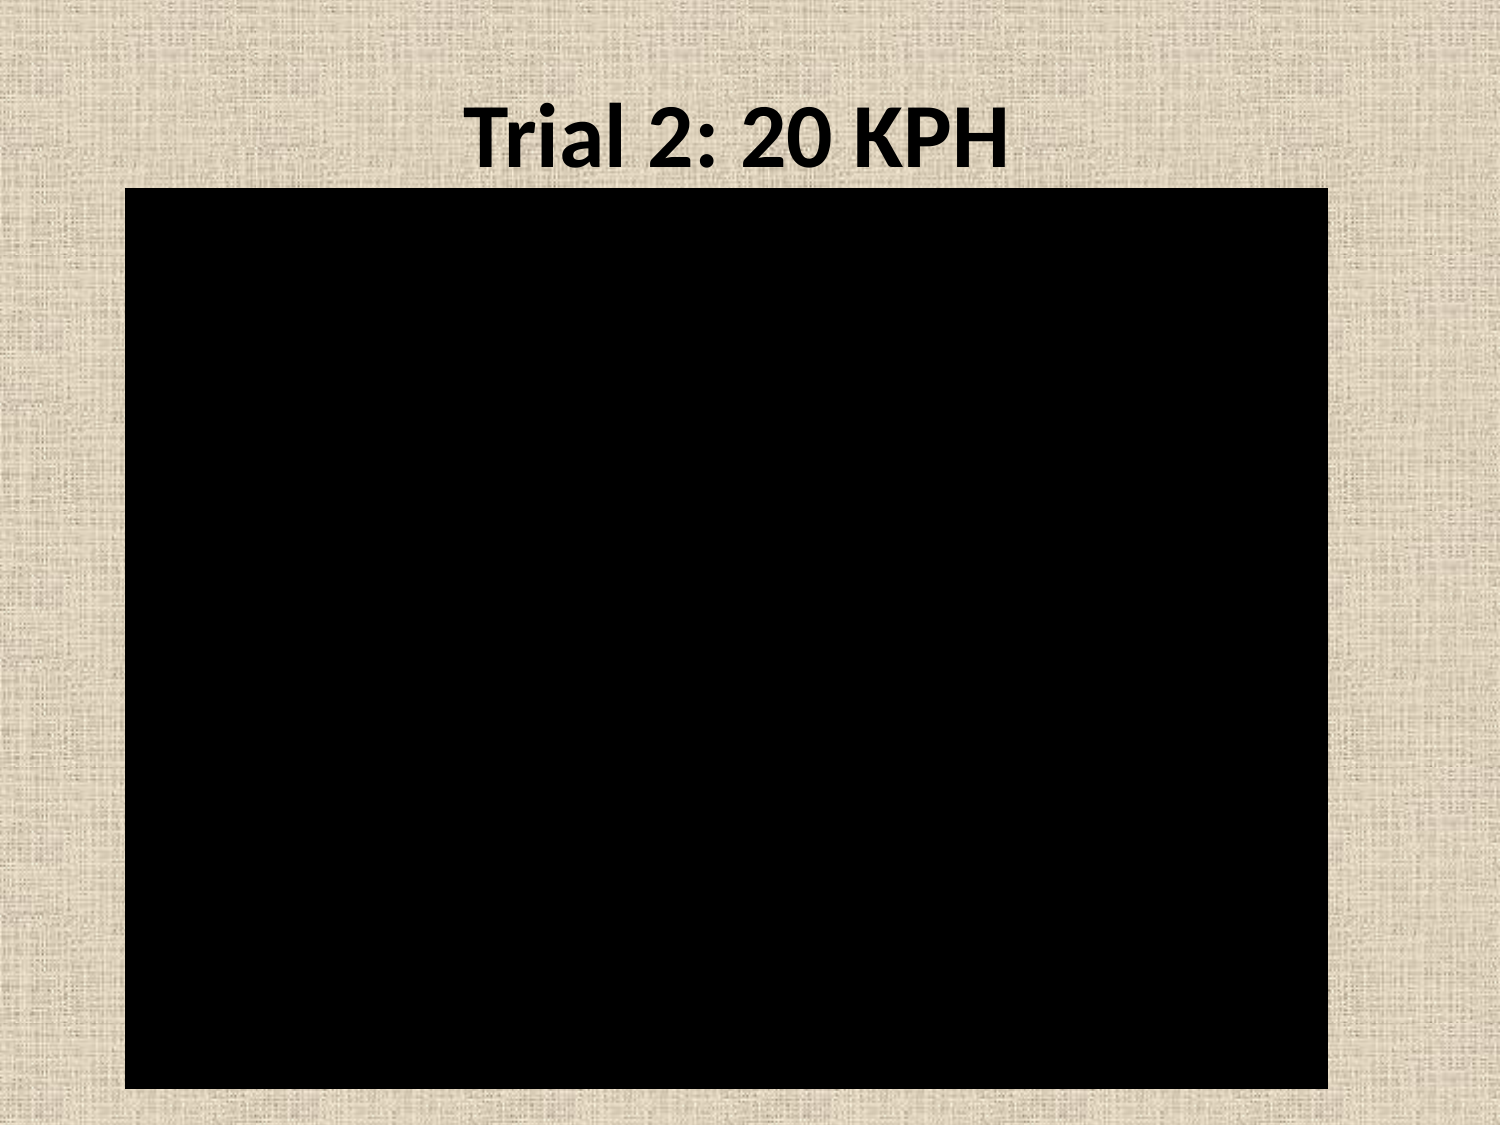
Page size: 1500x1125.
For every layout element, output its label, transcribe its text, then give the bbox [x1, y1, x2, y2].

picture [0, 0, 1500, 1125]
title Trial 2: 20 KPH [62, 37, 1413, 225]
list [124, 187, 1329, 1091]
